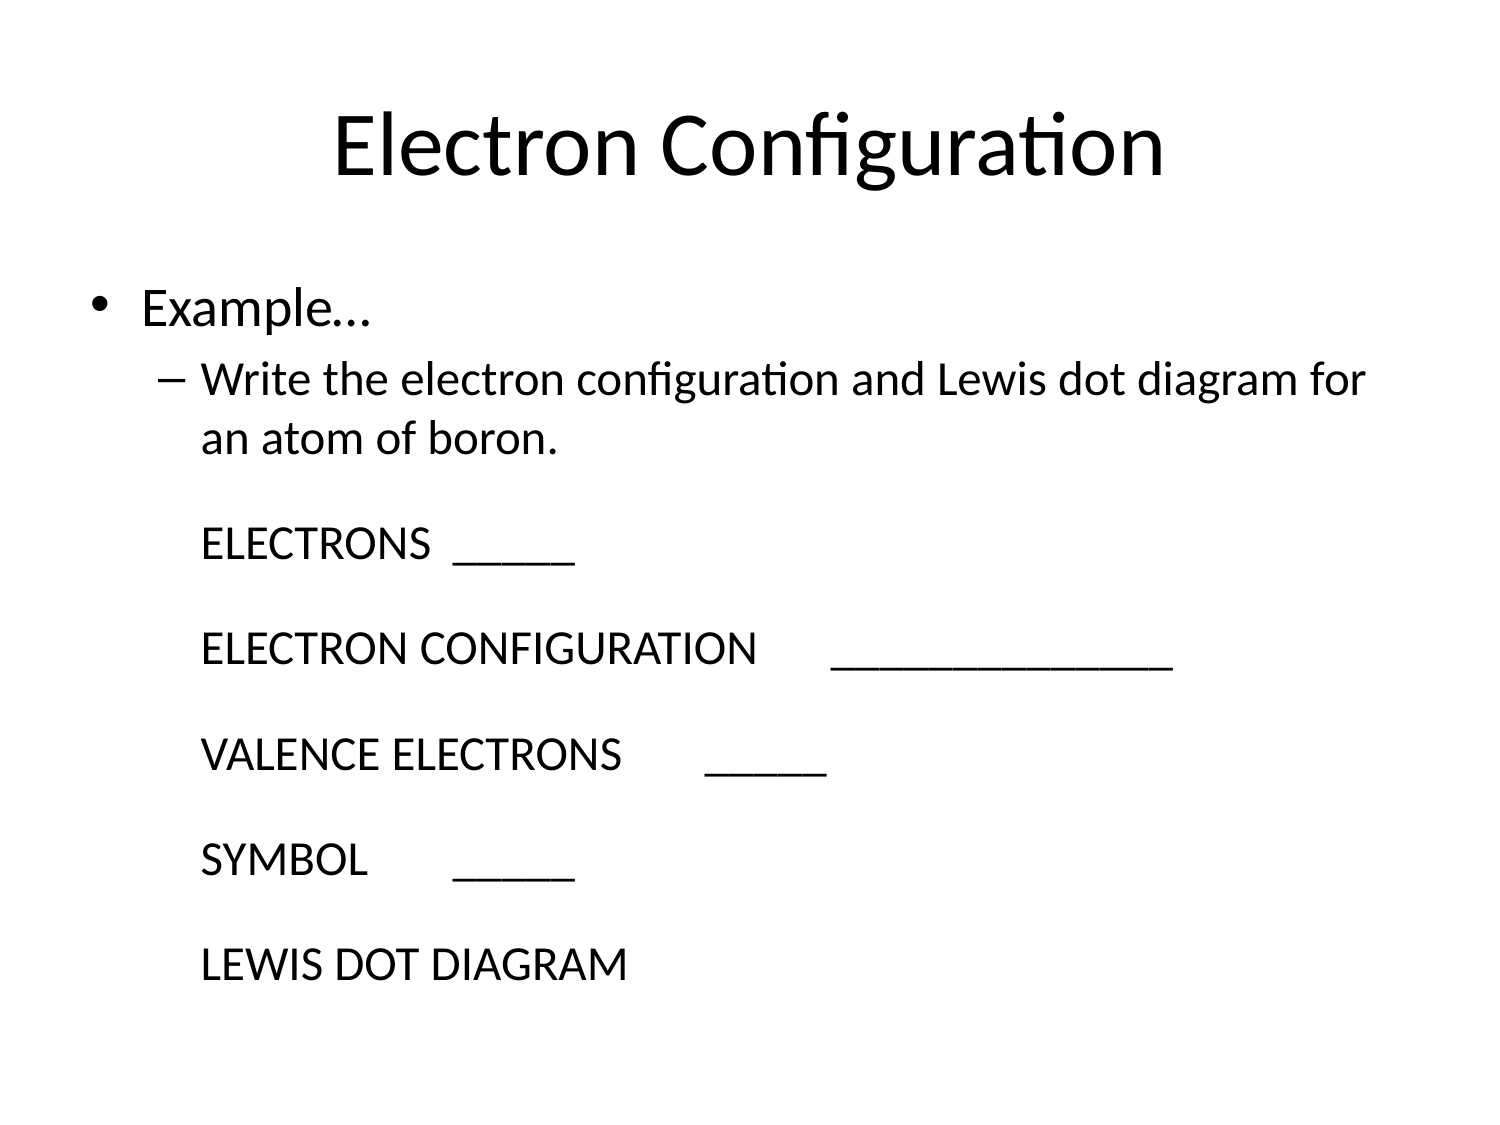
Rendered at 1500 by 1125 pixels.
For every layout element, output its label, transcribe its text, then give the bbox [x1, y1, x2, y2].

title Electron Configuration [75, 45, 1425, 233]
list Example… Write the electron configuration and Lewis dot diagram for an atom of boron. ELECTRONS _____ ELECTRON CONFIGURATION ______________ VALENCE ELECTRONS _____ SYMBOL _____ LEWIS DOT DIAGRAM [75, 262, 1425, 1005]
